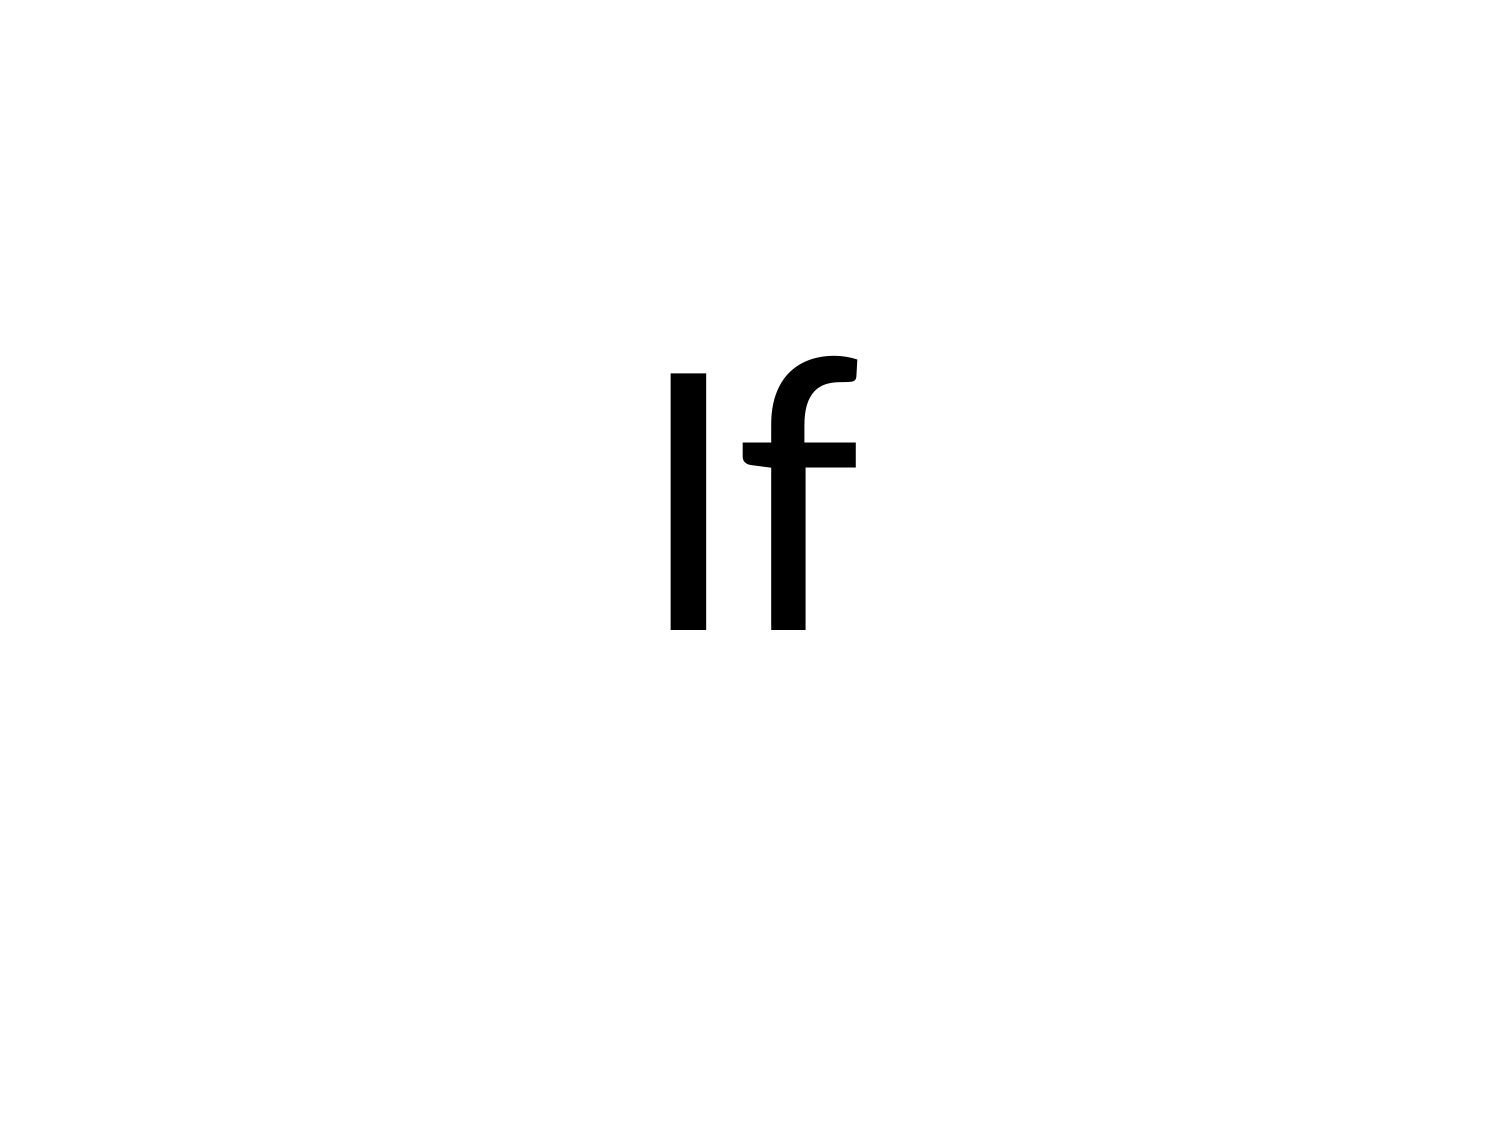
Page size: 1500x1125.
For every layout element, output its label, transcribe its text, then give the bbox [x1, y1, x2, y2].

title If [112, 349, 1388, 591]
